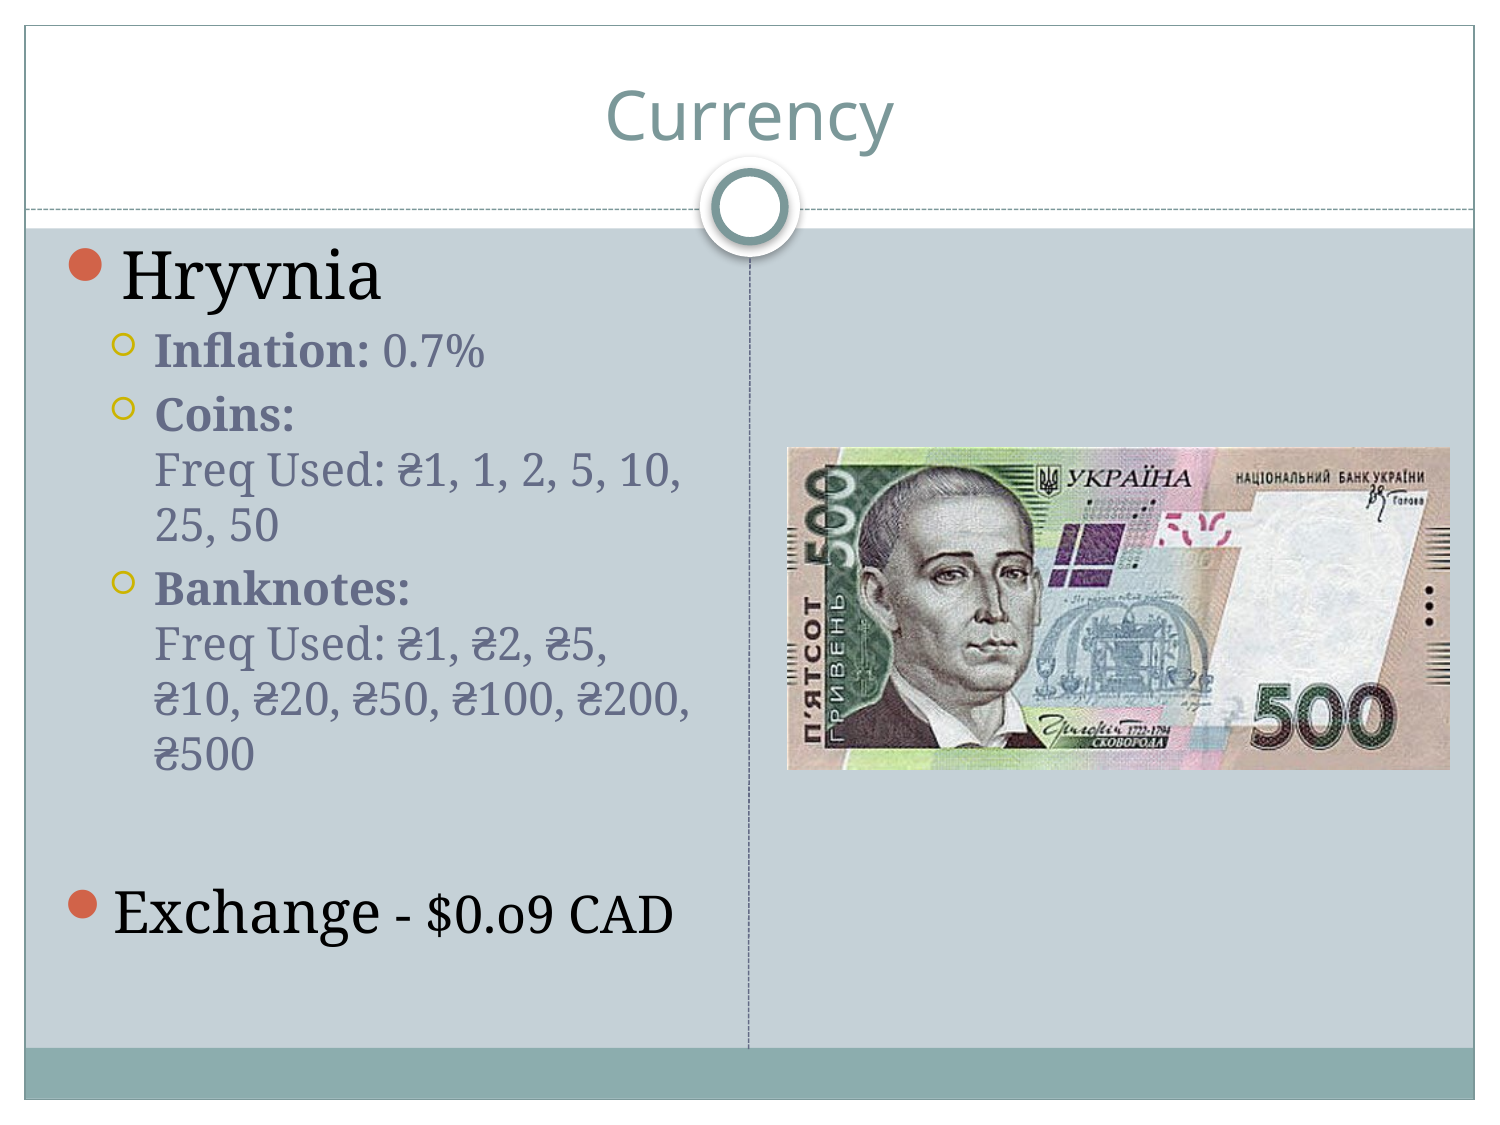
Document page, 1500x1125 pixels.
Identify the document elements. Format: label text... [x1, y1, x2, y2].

title Currency [49, 37, 1450, 162]
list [787, 447, 1451, 771]
list Hryvnia Inflation: 0.7% Coins: Freq Used: ₴1, 1, 2, 5, 10, 25, 50 Banknotes: Freq Used: ₴1, ₴2, ₴5, ₴10, ₴20, ₴50, ₴100, ₴200, ₴500 Exchange - $0.o9 CAD [49, 224, 712, 993]
